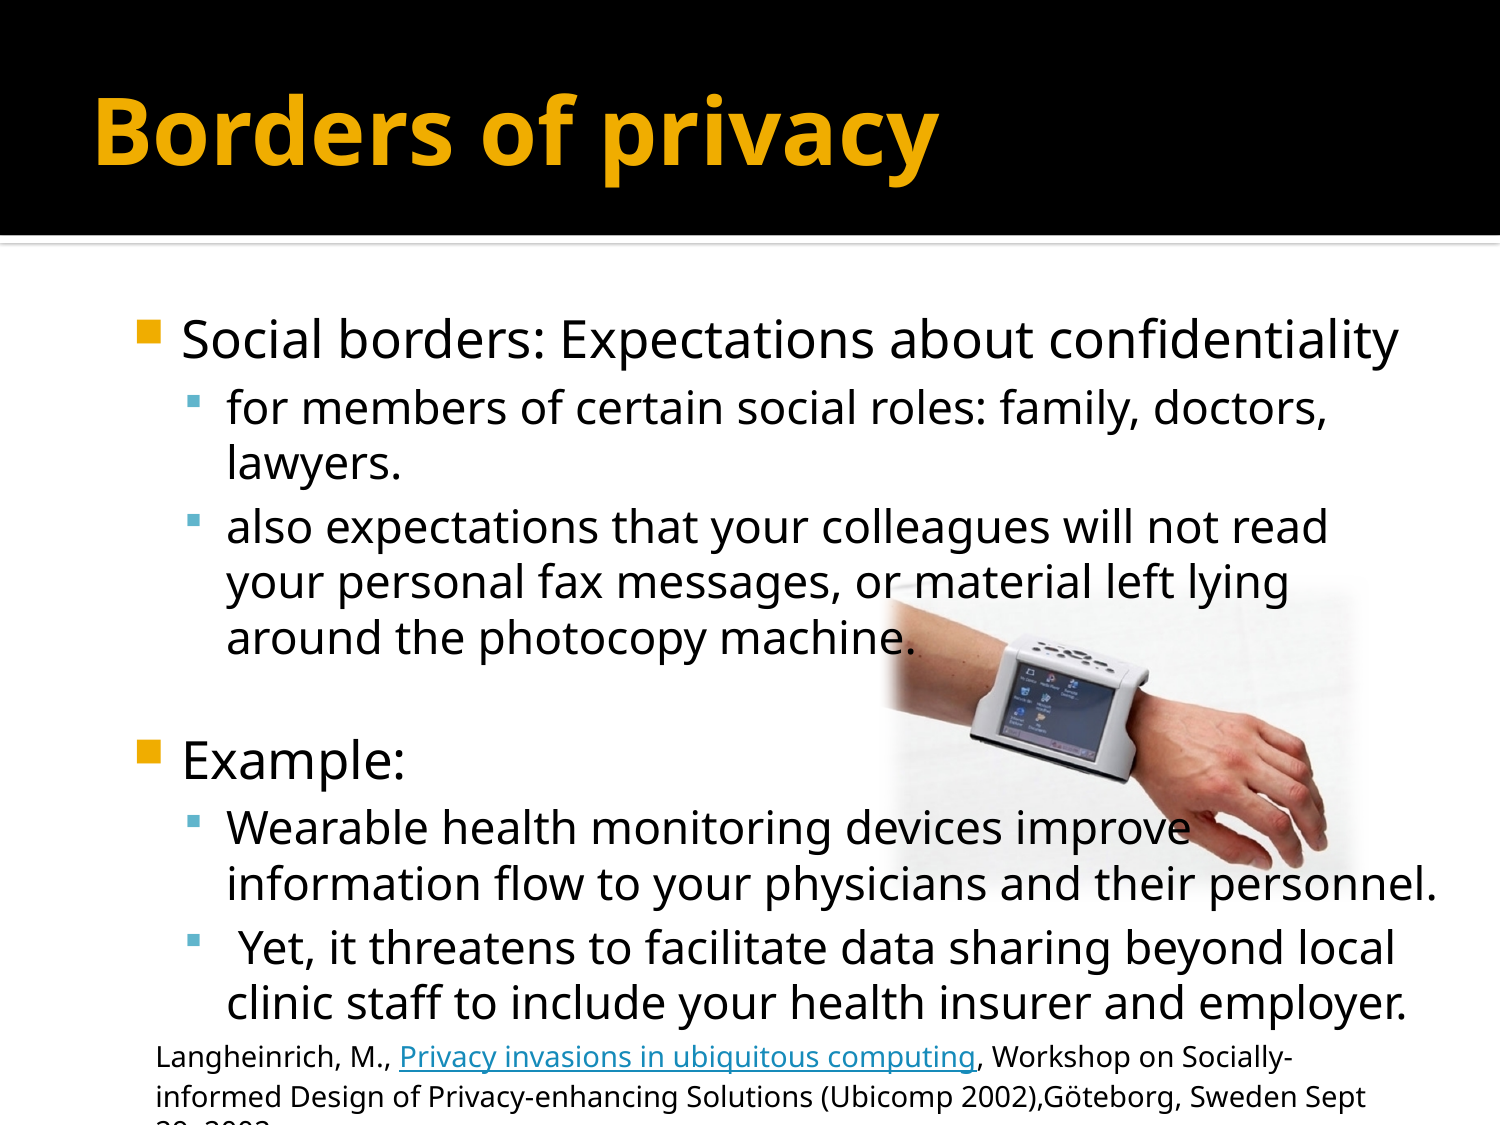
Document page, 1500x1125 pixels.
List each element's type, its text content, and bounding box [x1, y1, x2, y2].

list Social borders: Expectations about confidentiality for members of certain social roles: family, doctors, lawyers. also expectations that your colleagues will not read your personal fax messages, or material left lying around the photocopy machine. Example: Wearable health monitoring devices improve information flow to your physicians and their personnel. Yet, it threatens to facilitate data sharing beyond local clinic staff to include your health insurer and employer. [105, 291, 1456, 1050]
text_box Langheinrich, M., Privacy invasions in ubiquitous computing, Workshop on Socially-informed Design of Privacy-enhancing Solutions (Ubicomp 2002),Göteborg, Sweden Sept 29, 2002. [140, 1031, 1395, 1125]
picture [878, 574, 1370, 903]
title Borders of privacy [75, 25, 1425, 231]
